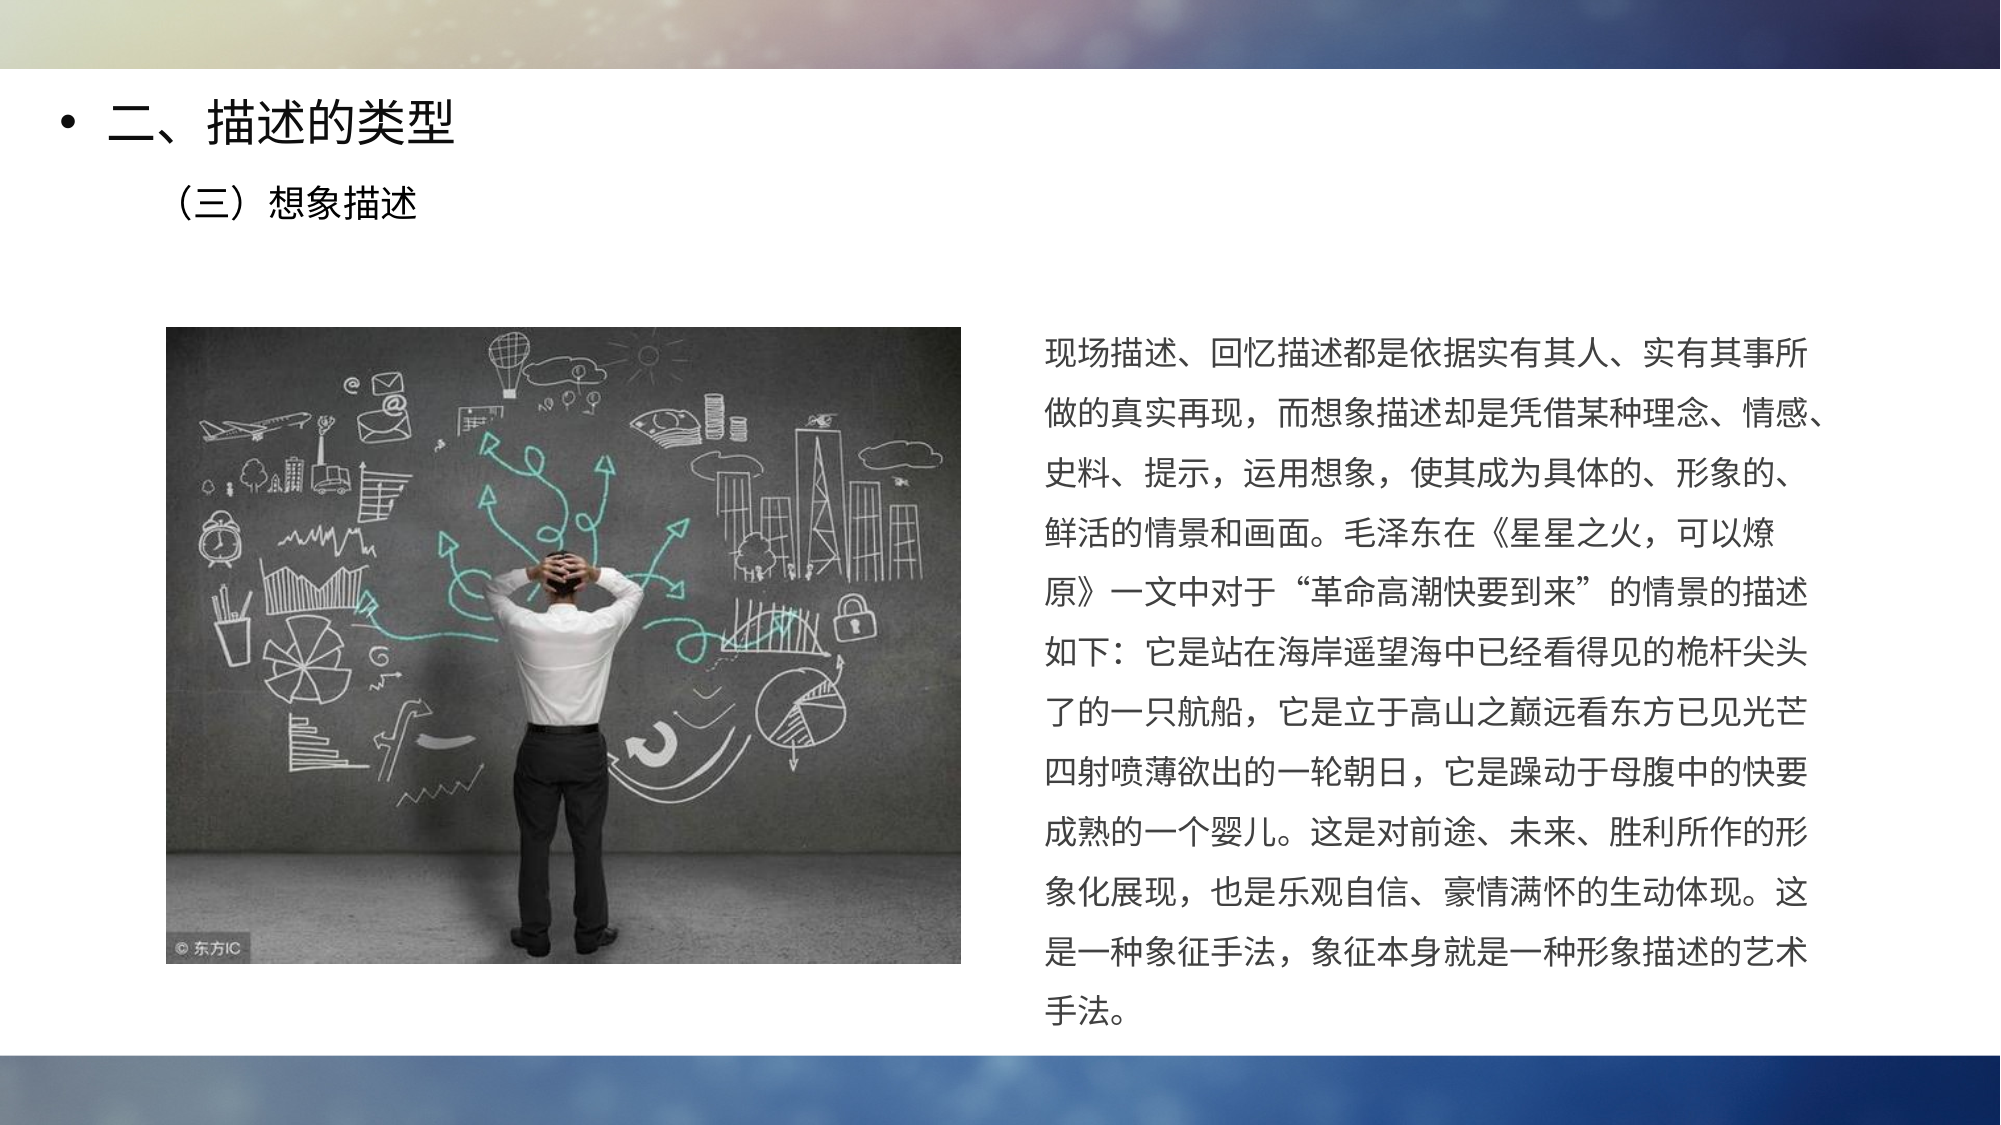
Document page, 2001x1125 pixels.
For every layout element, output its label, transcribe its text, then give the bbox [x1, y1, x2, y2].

text_box 现场描述、回忆描述都是依据实有其人、实有其事所做的真实再现，而想象描述却是凭借某种理念、情感、史料、提示，运用想象，使其成为具体的、形象的、鲜活的情景和画面。毛泽东在《星星之火，可以燎原》一文中对于“革命高潮快要到来”的情景的描述如下：它是站在海岸遥望海中已经看得见的桅杆尖头了的一只航船，它是立于高山之巅远看东方已见光芒四射喷薄欲出的一轮朝日，它是躁动于母腹中的快要成熟的一个婴儿。这是对前途、未来、胜利所作的形象化展现，也是乐观自信、豪情满怀的生动体现。这是一种象征手法，象征本身就是一种形象描述的艺术手法。 [1029, 304, 1855, 1038]
picture [166, 327, 961, 964]
text_box 二、描述的类型 [44, 84, 799, 160]
picture [0, 0, 2000, 69]
text_box （三）想象描述 [141, 172, 434, 233]
picture [0, 1056, 2000, 1125]
